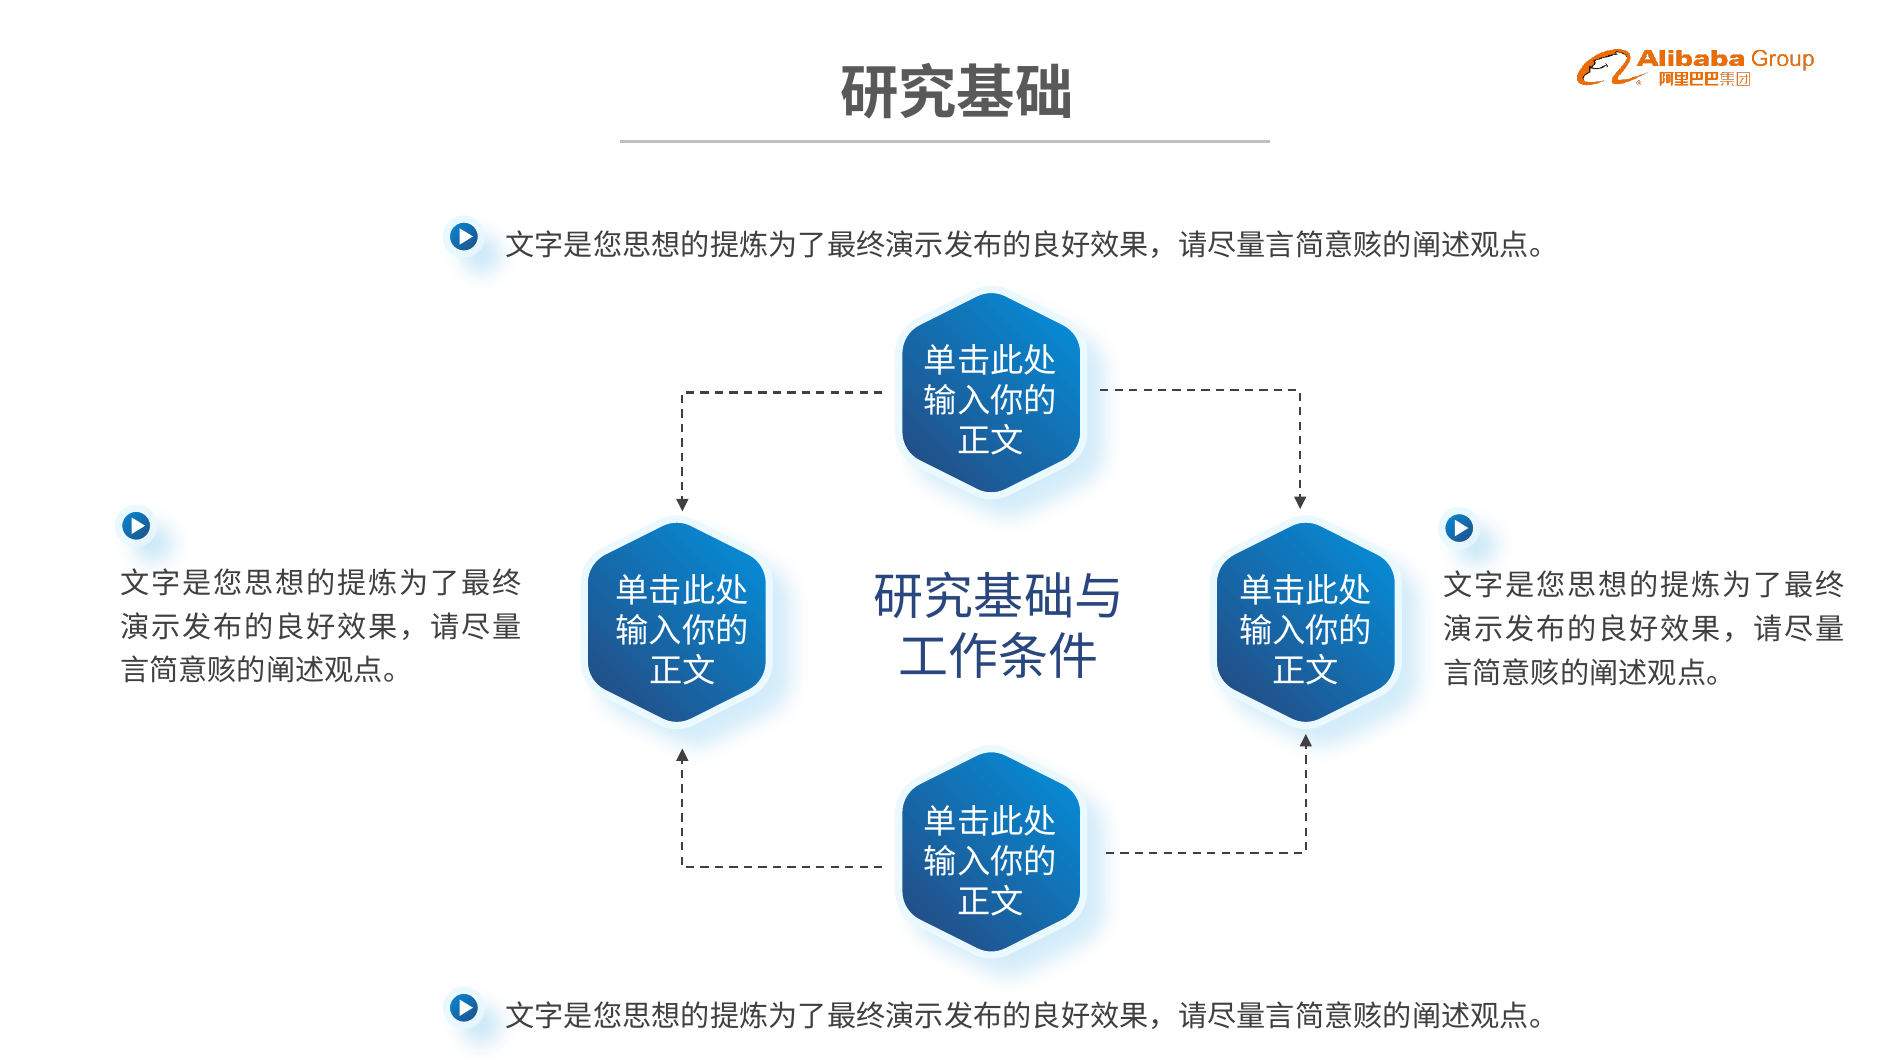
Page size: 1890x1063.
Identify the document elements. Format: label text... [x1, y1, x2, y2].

text_box 单击此处 输入你的 正文 [874, 332, 1106, 467]
title 研究基础 [58, 35, 1855, 154]
text_box 单击此处 输入你的 正文 [874, 793, 1106, 928]
text_box [676, 748, 874, 868]
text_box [446, 981, 1577, 1039]
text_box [105, 508, 537, 694]
text_box [590, 518, 763, 561]
text_box [1219, 518, 1392, 561]
text_box [676, 391, 874, 512]
text_box [1106, 389, 1307, 510]
text_box [922, 467, 1060, 497]
text_box [1106, 734, 1313, 854]
text_box 单击此处 输入你的 正文 [566, 561, 798, 697]
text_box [446, 210, 1577, 268]
text_box [609, 697, 745, 727]
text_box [1428, 510, 1860, 696]
text_box [1238, 697, 1374, 727]
text_box [904, 288, 1078, 332]
text_box 单击此处 输入你的 正文 [1190, 561, 1422, 697]
text_box [926, 928, 1057, 957]
text_box 研究基础与 工作条件 [844, 557, 1153, 693]
text_box [903, 747, 1080, 793]
